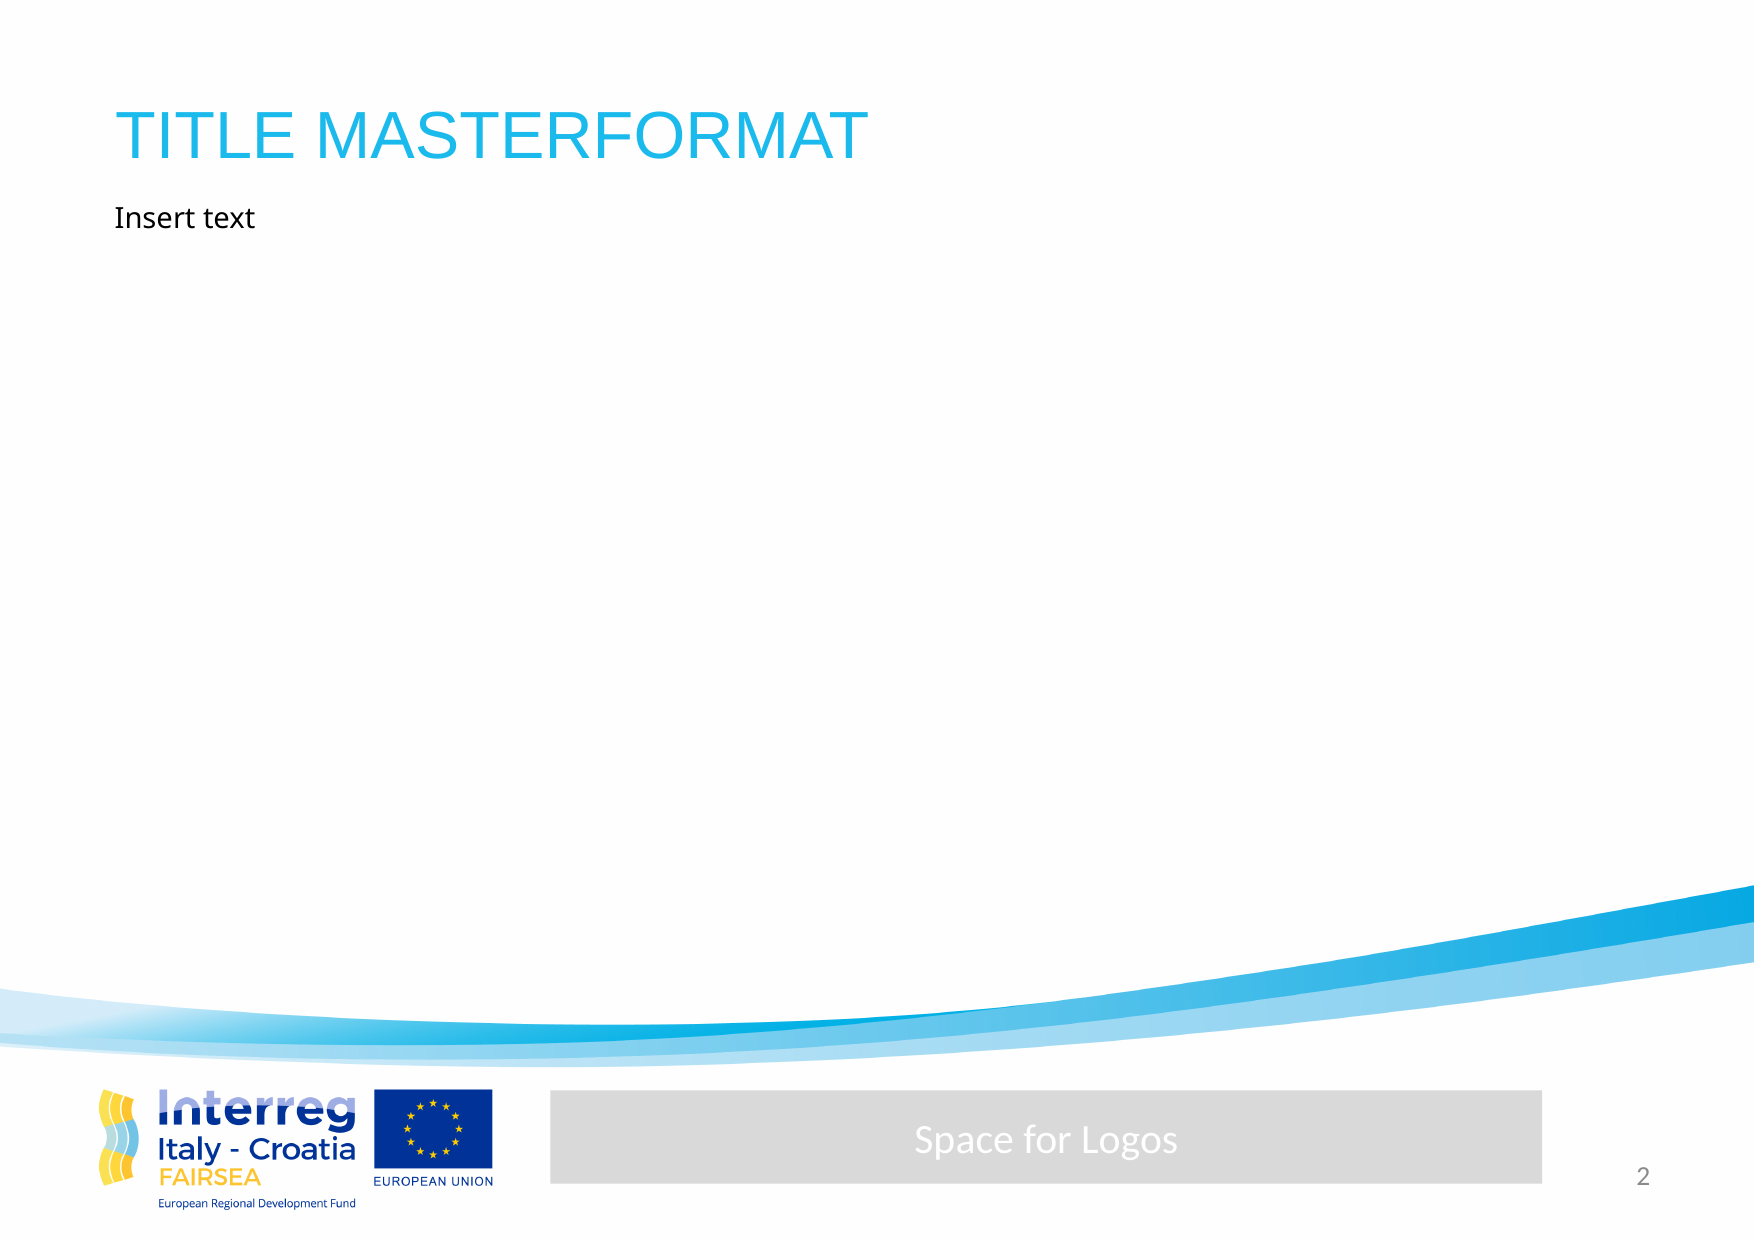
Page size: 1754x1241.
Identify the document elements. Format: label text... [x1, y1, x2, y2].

slide_number 2 [1607, 1141, 1666, 1208]
text_box Space for Logos [549, 1089, 1543, 1185]
text_box Insert text [99, 191, 1658, 851]
picture [0, 0, 1754, 1241]
text_box TITLE MASTERFORMAT [97, 83, 1656, 181]
